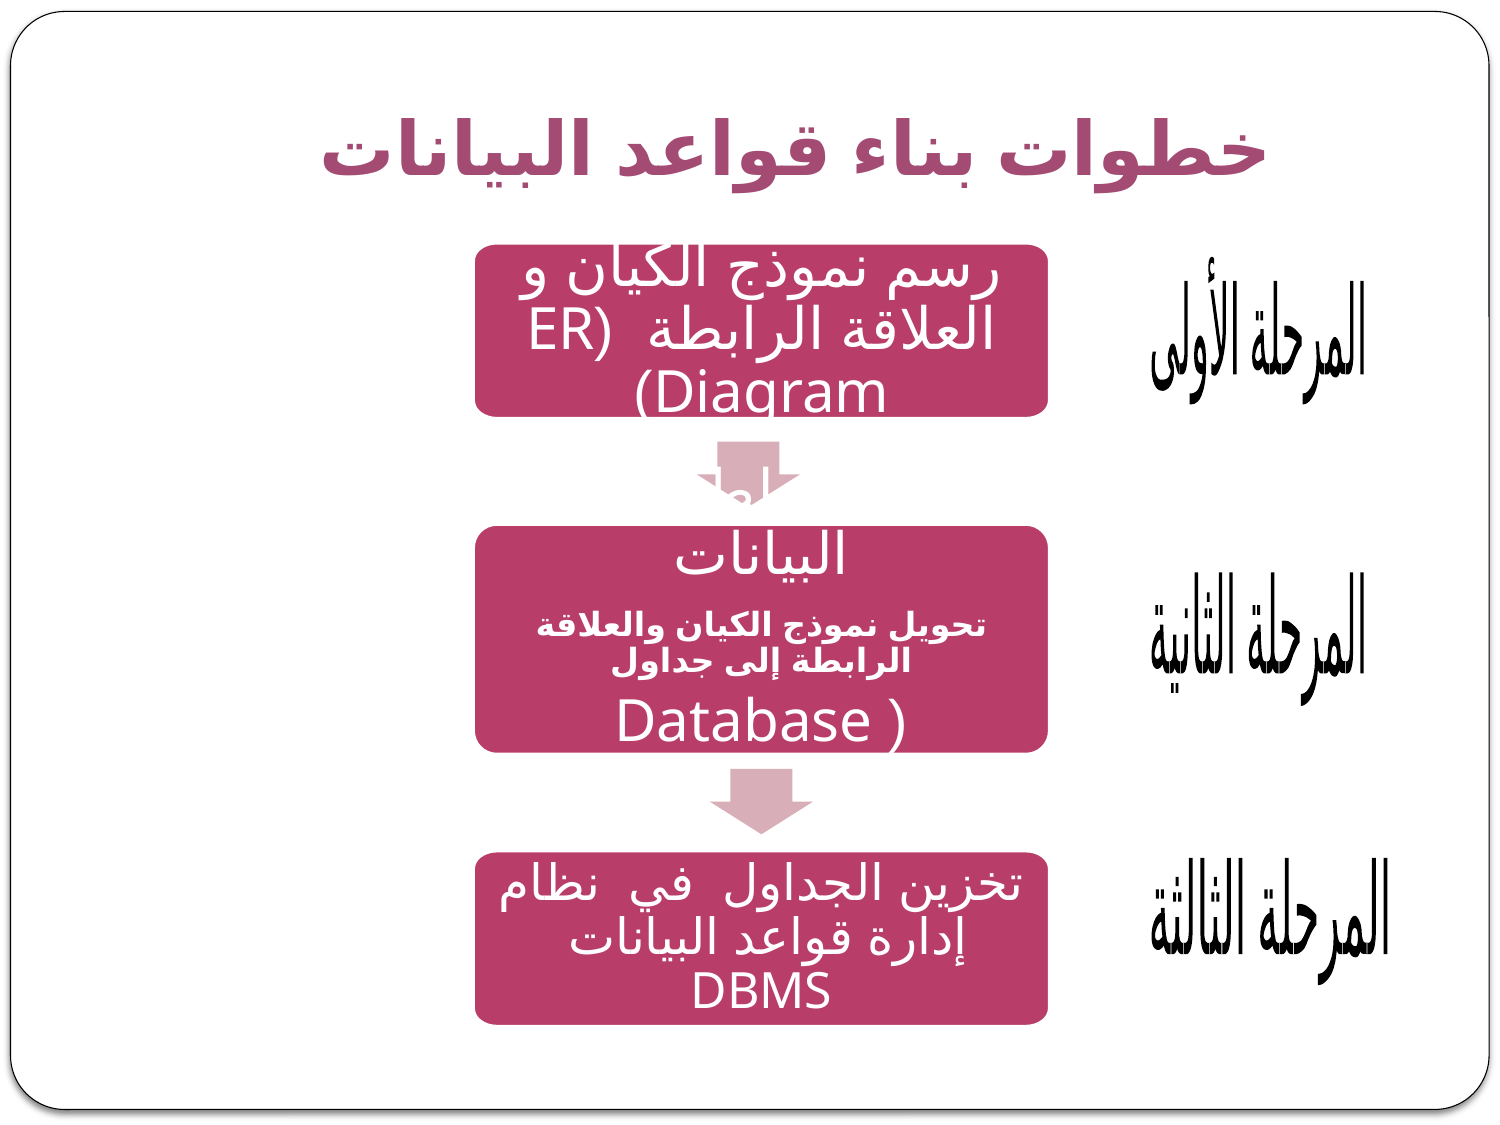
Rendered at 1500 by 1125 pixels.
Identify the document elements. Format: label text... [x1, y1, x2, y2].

text_box [696, 441, 800, 507]
text_box المرحلة الأولى [1151, 280, 1188, 391]
title خطوات بناء قواعد البيانات [147, 66, 1423, 206]
text_box [709, 768, 814, 835]
text_box رسم نموذج الكيان و العلاقة الرابطة (ER Diagram) [472, 242, 1050, 419]
text_box تخزين الجداول في نظام إدارة قواعد البيانات DBMS [472, 850, 1050, 1027]
text_box وضع مخطط لقاعدة البيانات تحويل نموذج الكيان والعلاقة الرابطة إلى جداول ( Database Schema) [472, 523, 1050, 755]
